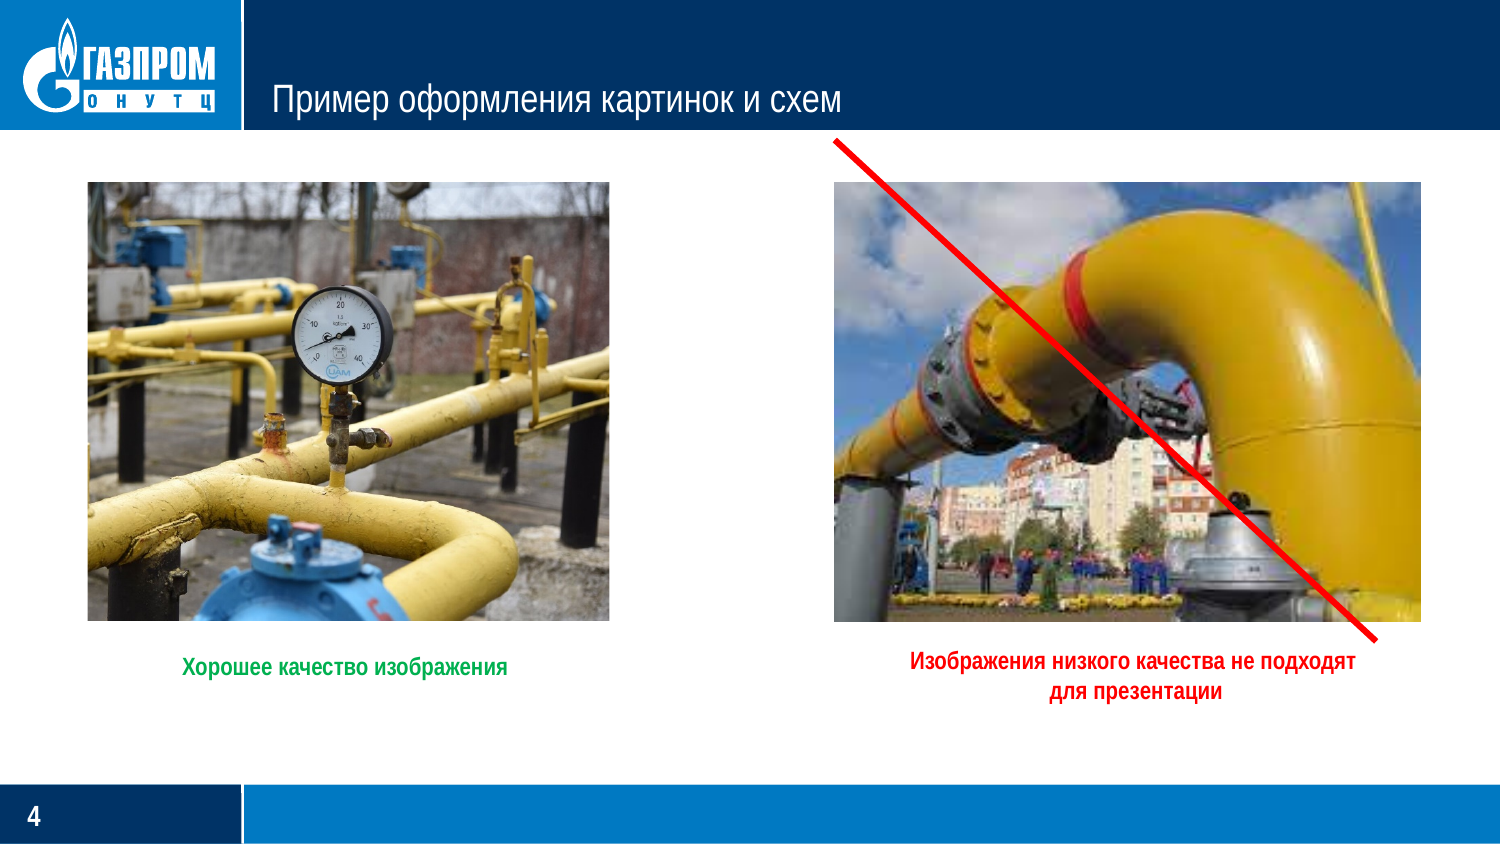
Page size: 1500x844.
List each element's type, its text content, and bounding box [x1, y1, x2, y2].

title Пример оформления картинок и схем [271, 12, 1473, 121]
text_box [834, 139, 1377, 642]
picture [87, 182, 610, 622]
text_box Хорошее качество изображения [167, 642, 530, 688]
picture [1377, 182, 1421, 622]
text_box Изображения низкого качества не подходят для презентации [895, 649, 1372, 712]
